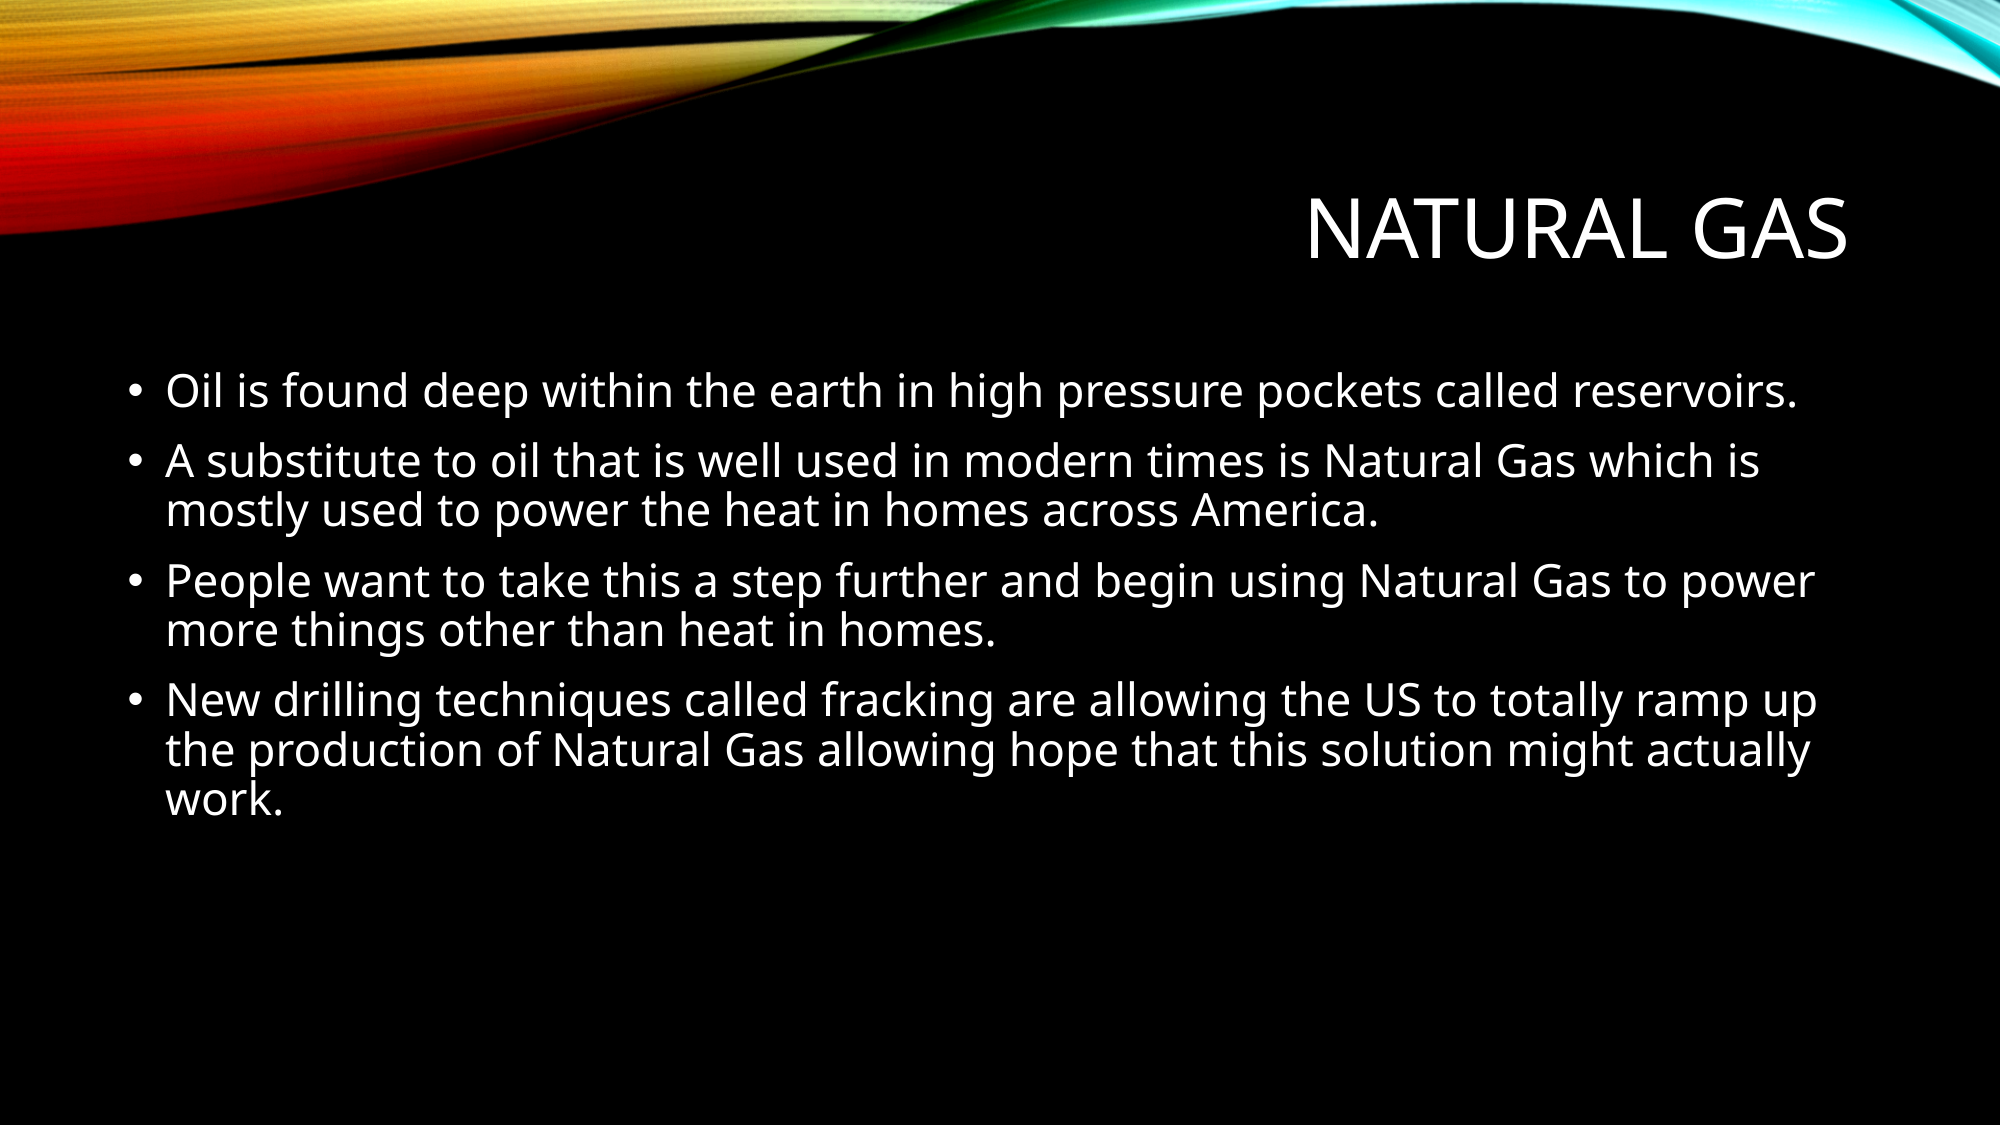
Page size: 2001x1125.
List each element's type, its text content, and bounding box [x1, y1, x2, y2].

title Natural Gas [474, 125, 1888, 338]
picture [0, 0, 2000, 237]
list Oil is found deep within the earth in high pressure pockets called reservoirs. A substitute to oil that is well used in modern times is Natural Gas which is mostly used to power the heat in homes across America. People want to take this a step further and begin using Natural Gas to power more things other than heat in homes. New drilling techniques called fracking are allowing the US to totally ramp up the production of Natural Gas allowing hope that this solution might actually work. [112, 360, 1888, 1021]
